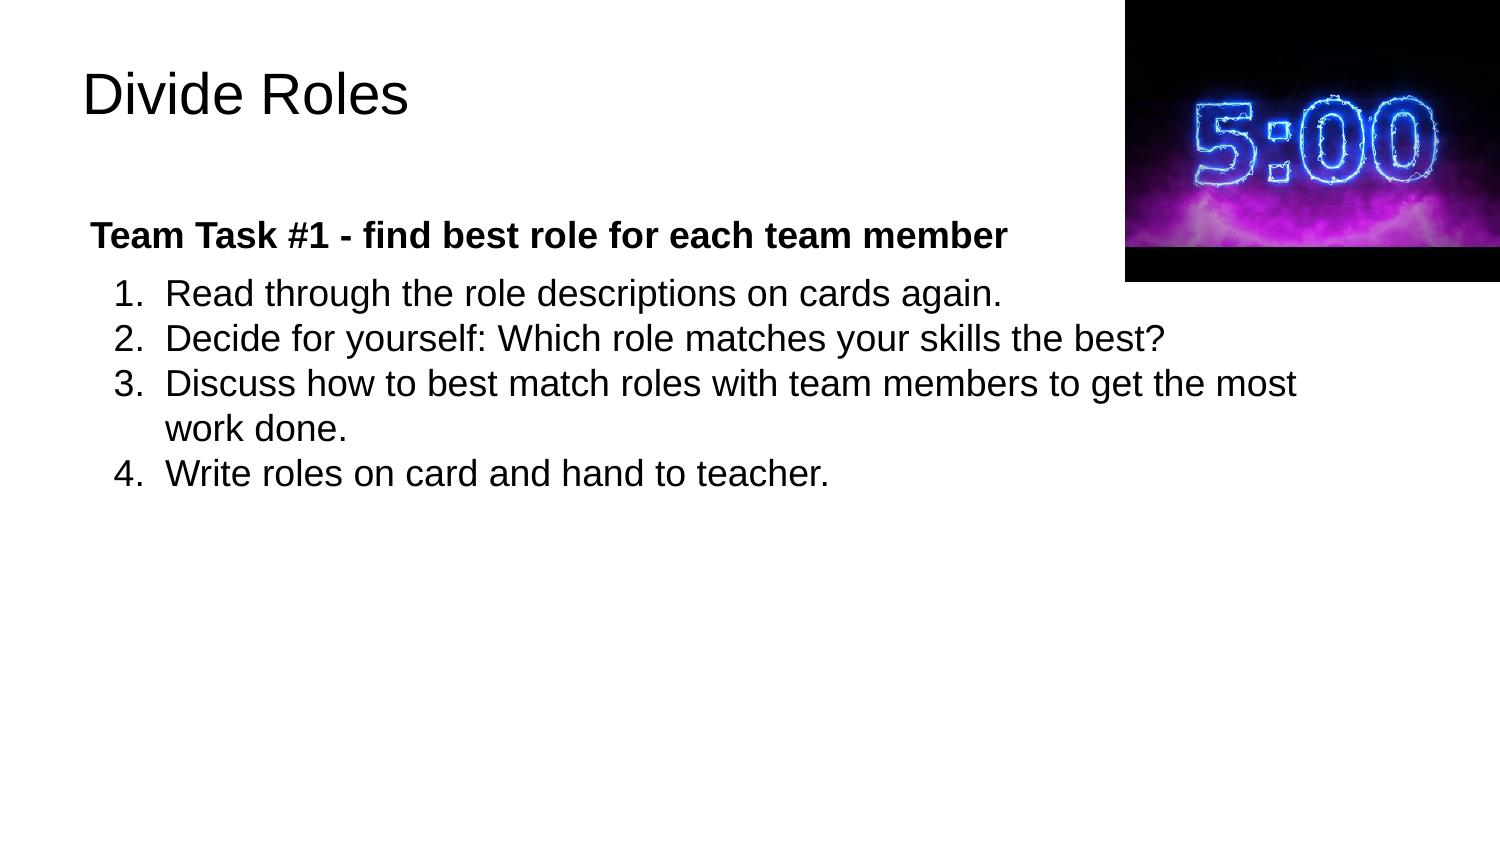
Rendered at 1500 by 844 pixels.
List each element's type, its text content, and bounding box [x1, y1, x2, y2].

title Divide Roles [75, 39, 1119, 127]
list Team Task #1 - find best role for each team member Read through the role descriptions on cards again. Decide for yourself: Which role matches your skills the best? Discuss how to best match roles with team members to get the most work done. Write roles on card and hand to teacher. [75, 203, 1322, 830]
picture [1124, 0, 1500, 282]
